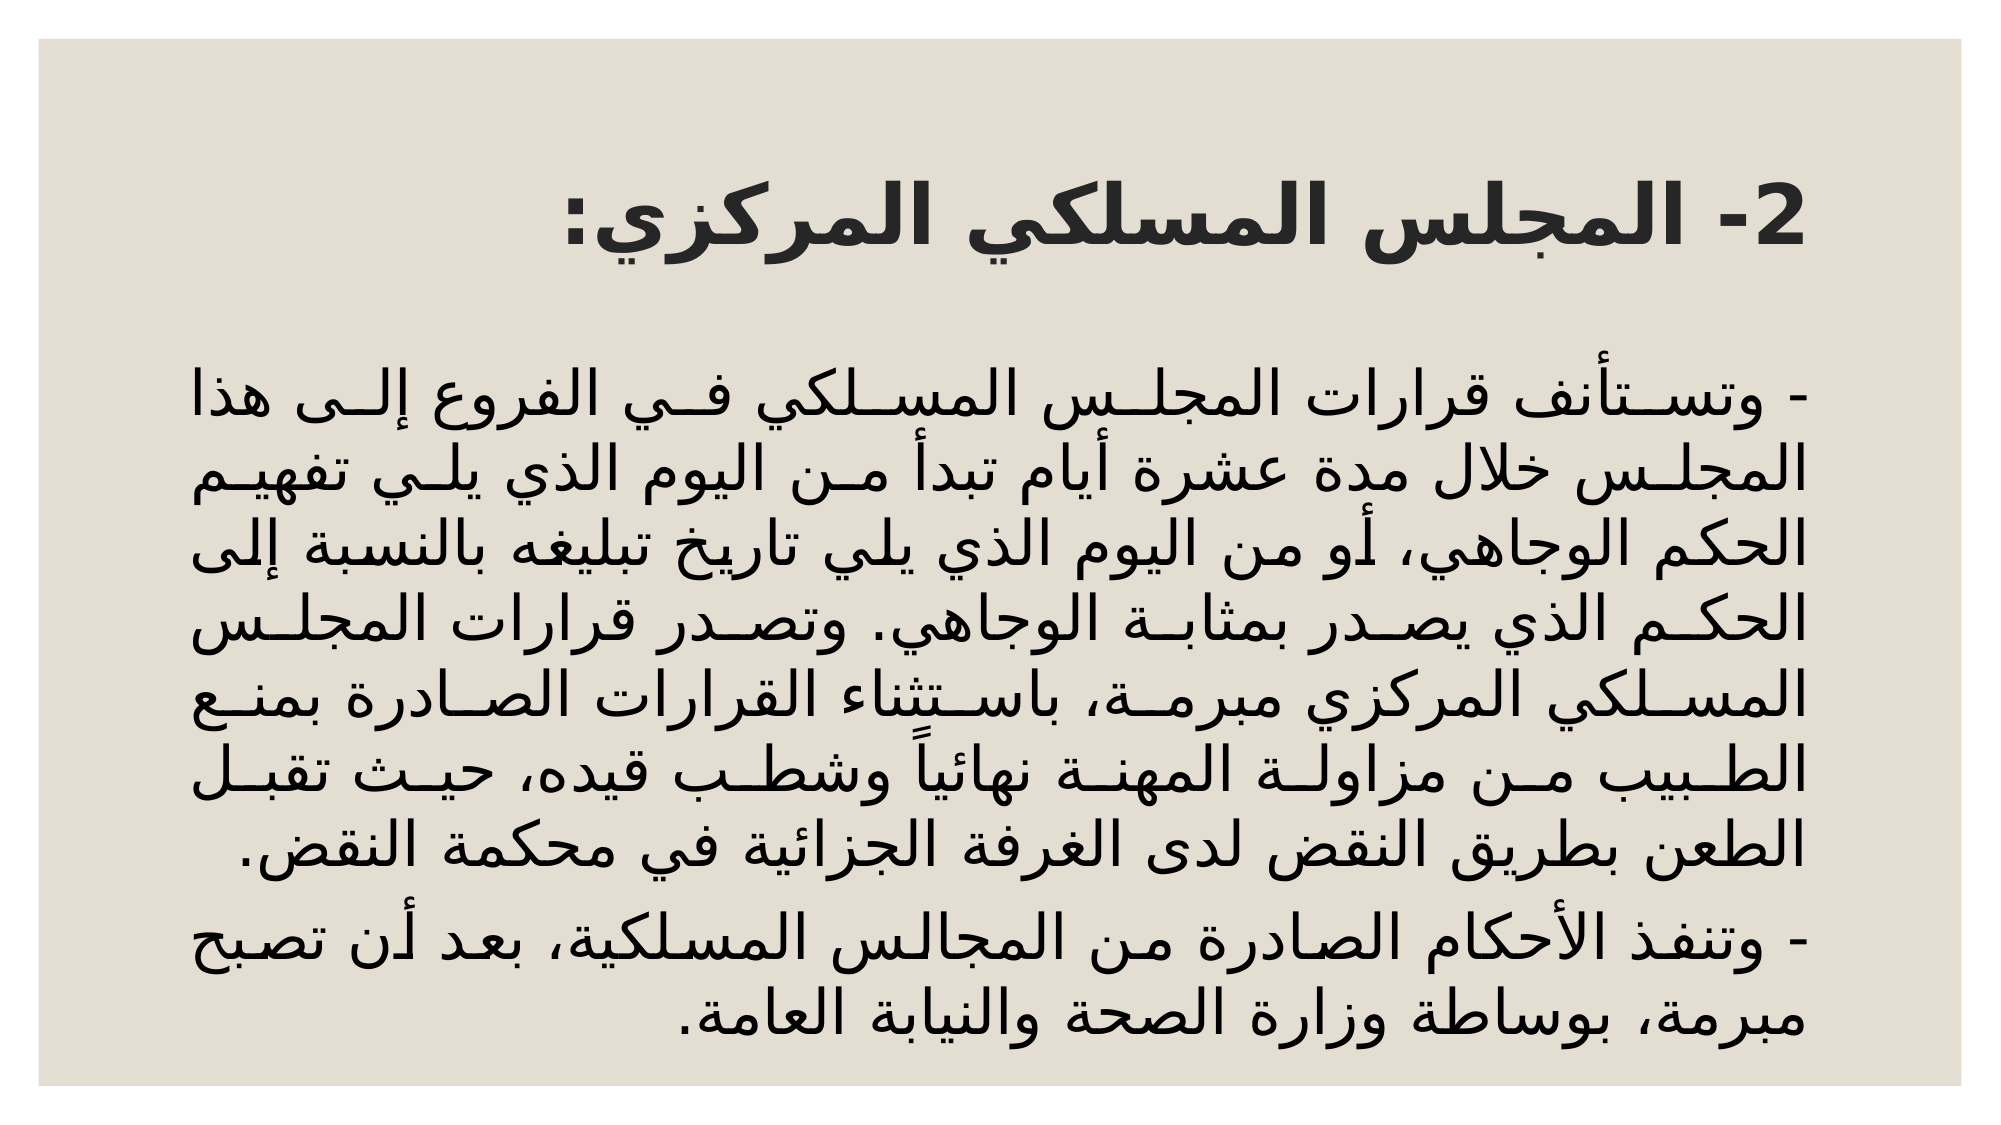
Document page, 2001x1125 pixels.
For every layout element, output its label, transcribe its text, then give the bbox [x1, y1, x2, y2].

title 2- المجلس المسلكي المركزي: [174, 105, 1825, 331]
list - وتستأنف قرارات المجلس المسلكي في الفروع إلى هذا المجلس خلال مدة عشرة أيام تبدأ من اليوم الذي يلي تفهيم الحكم الوجاهي، أو من اليوم الذي يلي تاريخ تبليغه بالنسبة إلى الحكم الذي يصدر بمثابة الوجاهي. وتصدر قرارات المجلس المسلكي المركزي مبرمة، باستثناء القرارات الصادرة بمنع الطبيب من مزاولة المهنة نهائياً وشطب قيده، حيث تقبل الطعن بطريق النقض لدى الغرفة الجزائية في محكمة النقض. - وتنفذ الأحكام الصادرة من المجالس المسلكية، بعد أن تصبح مبرمة، بوساطة وزارة الصحة والنيابة العامة. [174, 345, 1825, 1069]
